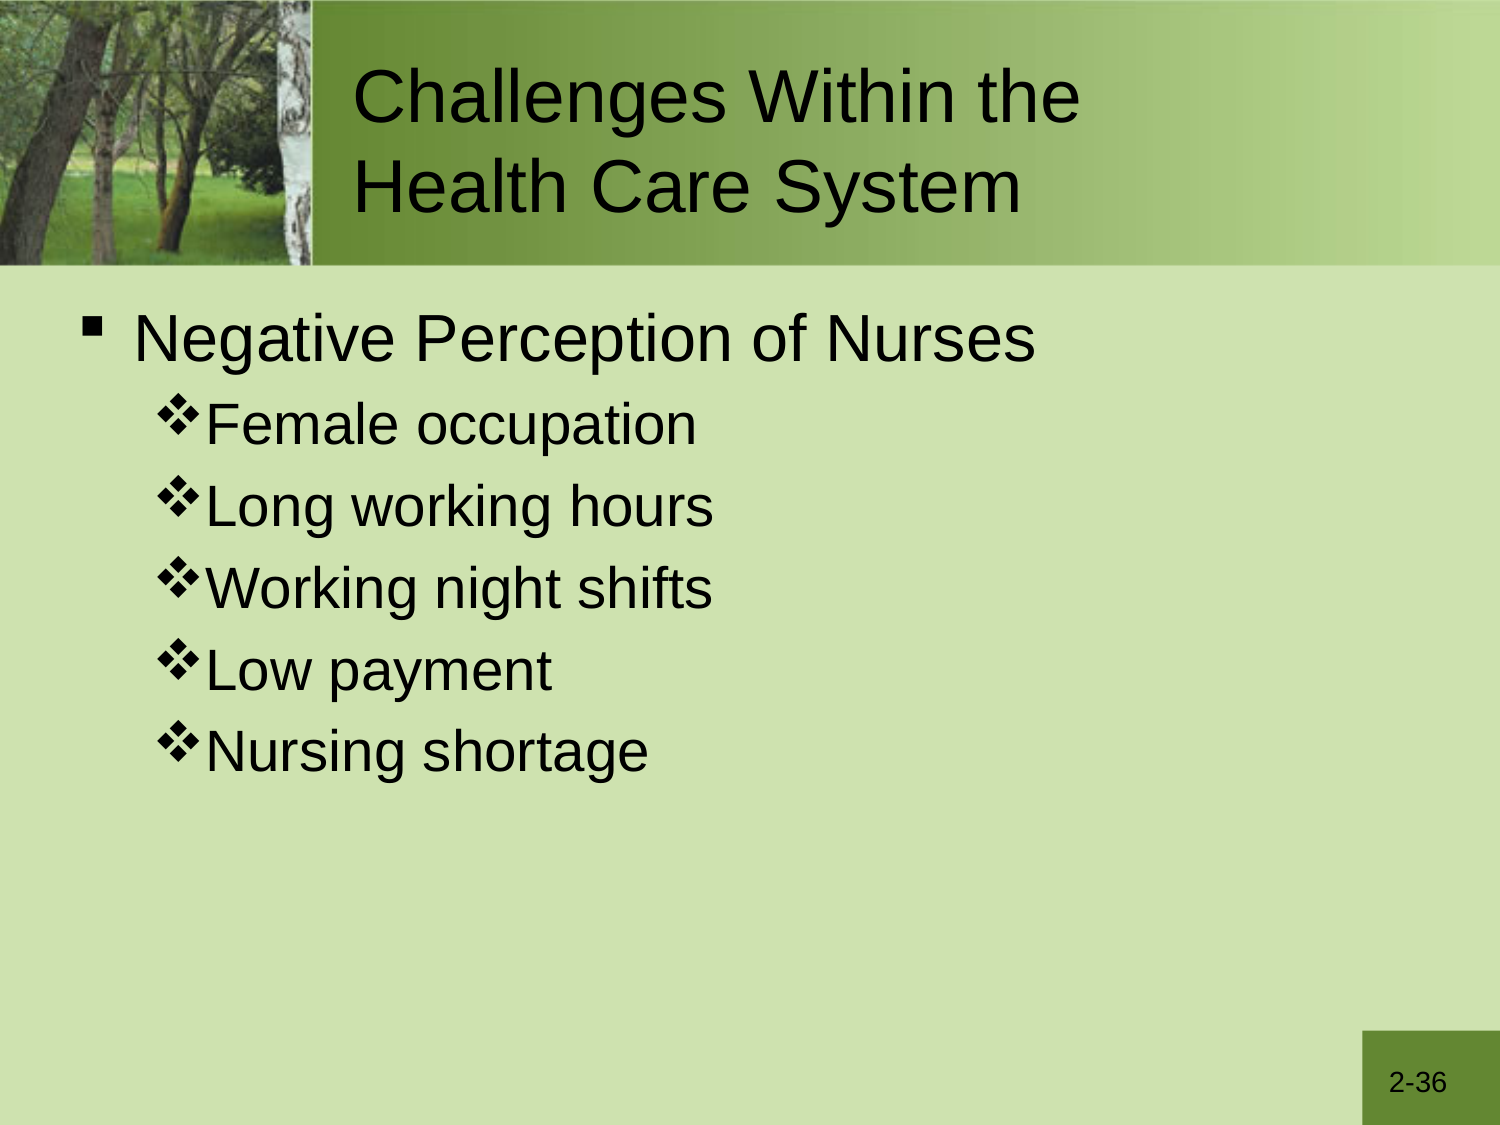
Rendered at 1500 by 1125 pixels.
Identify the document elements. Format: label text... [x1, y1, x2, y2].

picture [0, 0, 1500, 1125]
title Challenges Within the Health Care System [337, 24, 1438, 250]
slide_number 2-36 [1149, 1031, 1463, 1107]
list Negative Perception of Nurses Female occupation Long working hours Working night shifts Low payment Nursing shortage [62, 287, 1375, 1000]
